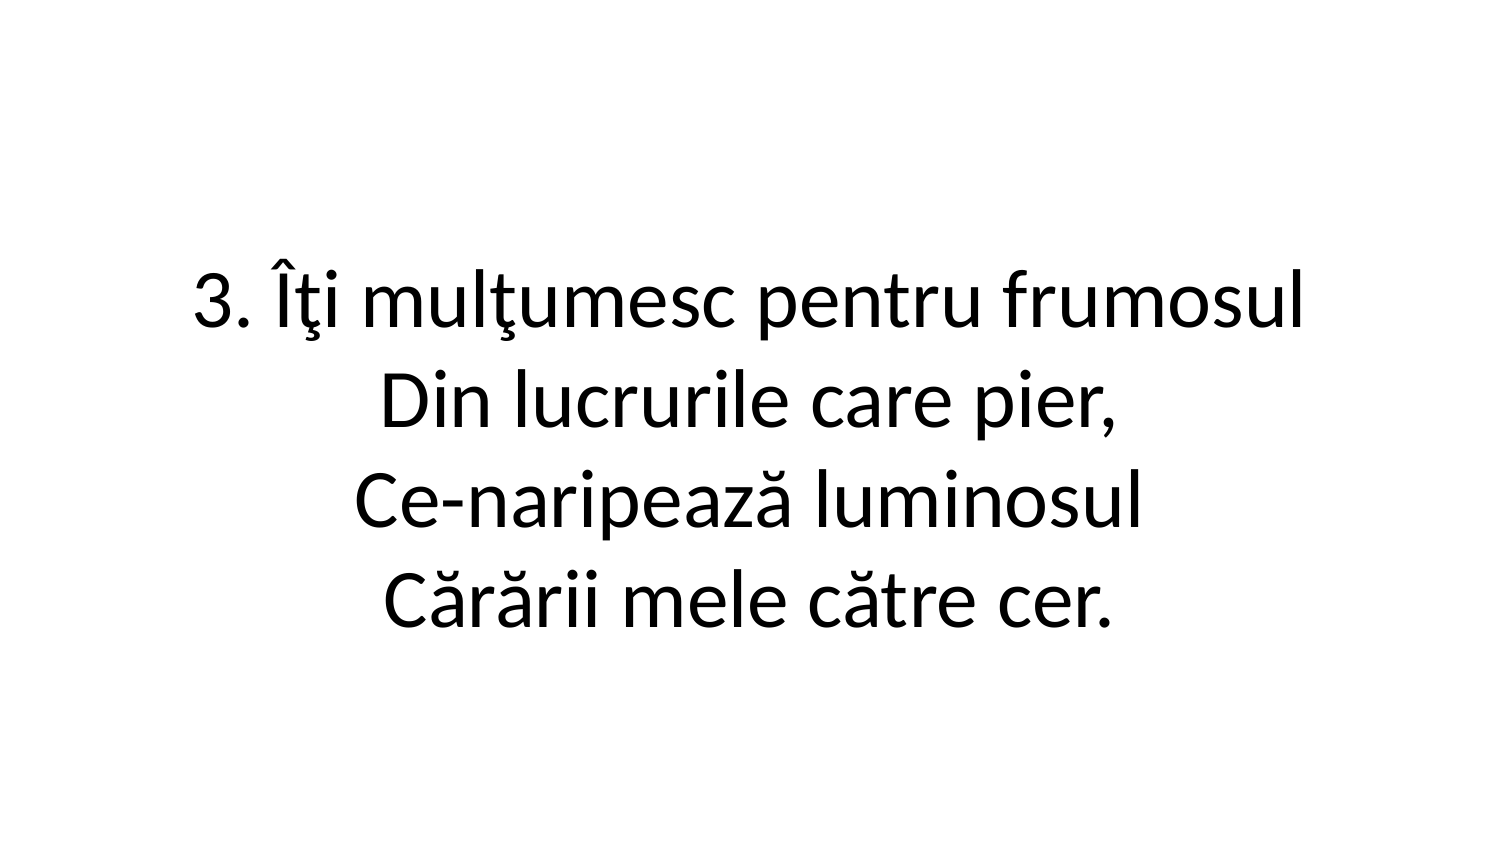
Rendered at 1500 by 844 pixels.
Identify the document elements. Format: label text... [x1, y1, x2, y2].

text_box 3. Îţi mulţumesc pentru frumosul Din lucrurile care pier, Ce-naripează luminosul Cărării mele către cer. [177, 192, 1323, 652]
